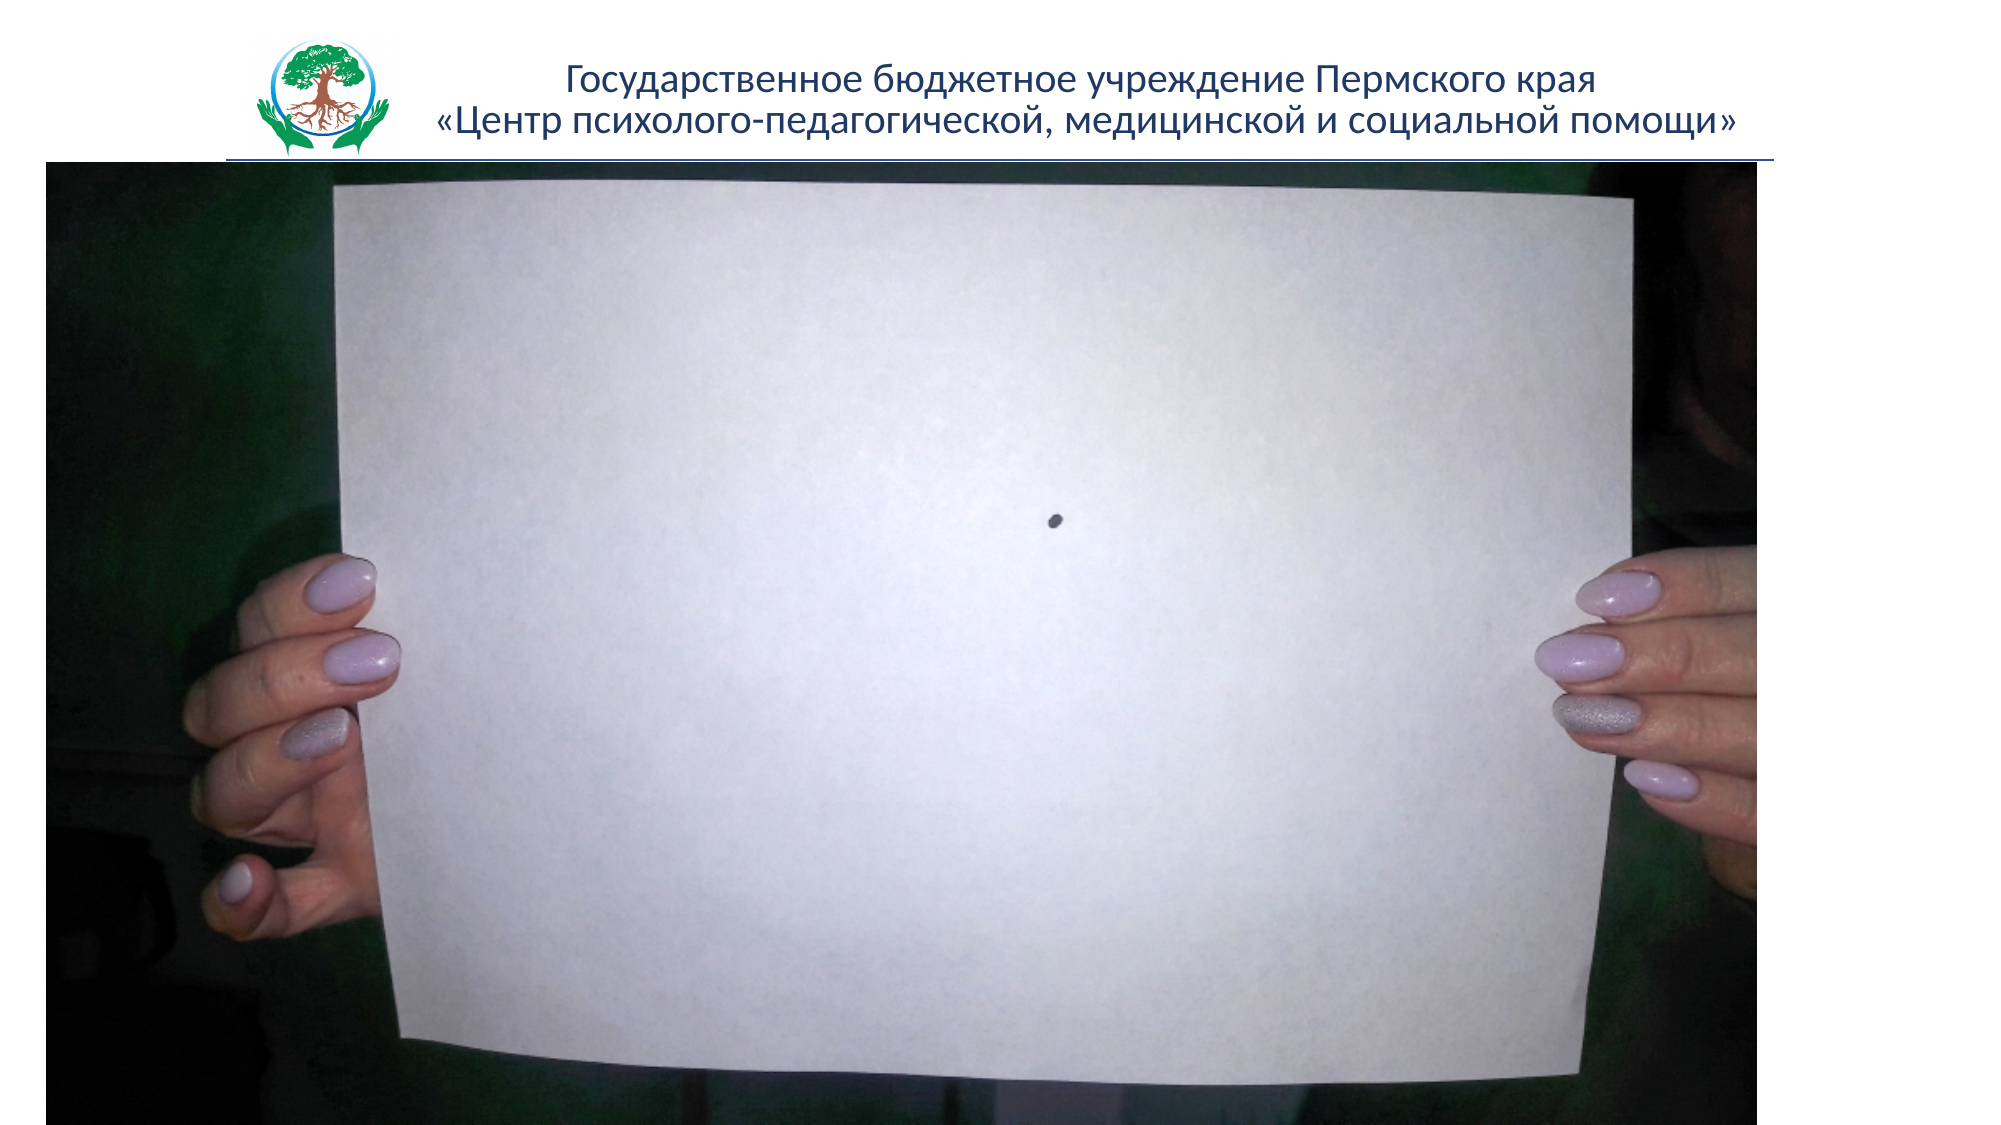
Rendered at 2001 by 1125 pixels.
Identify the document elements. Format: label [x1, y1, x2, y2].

picture [246, 31, 399, 159]
list [46, 162, 1757, 1125]
